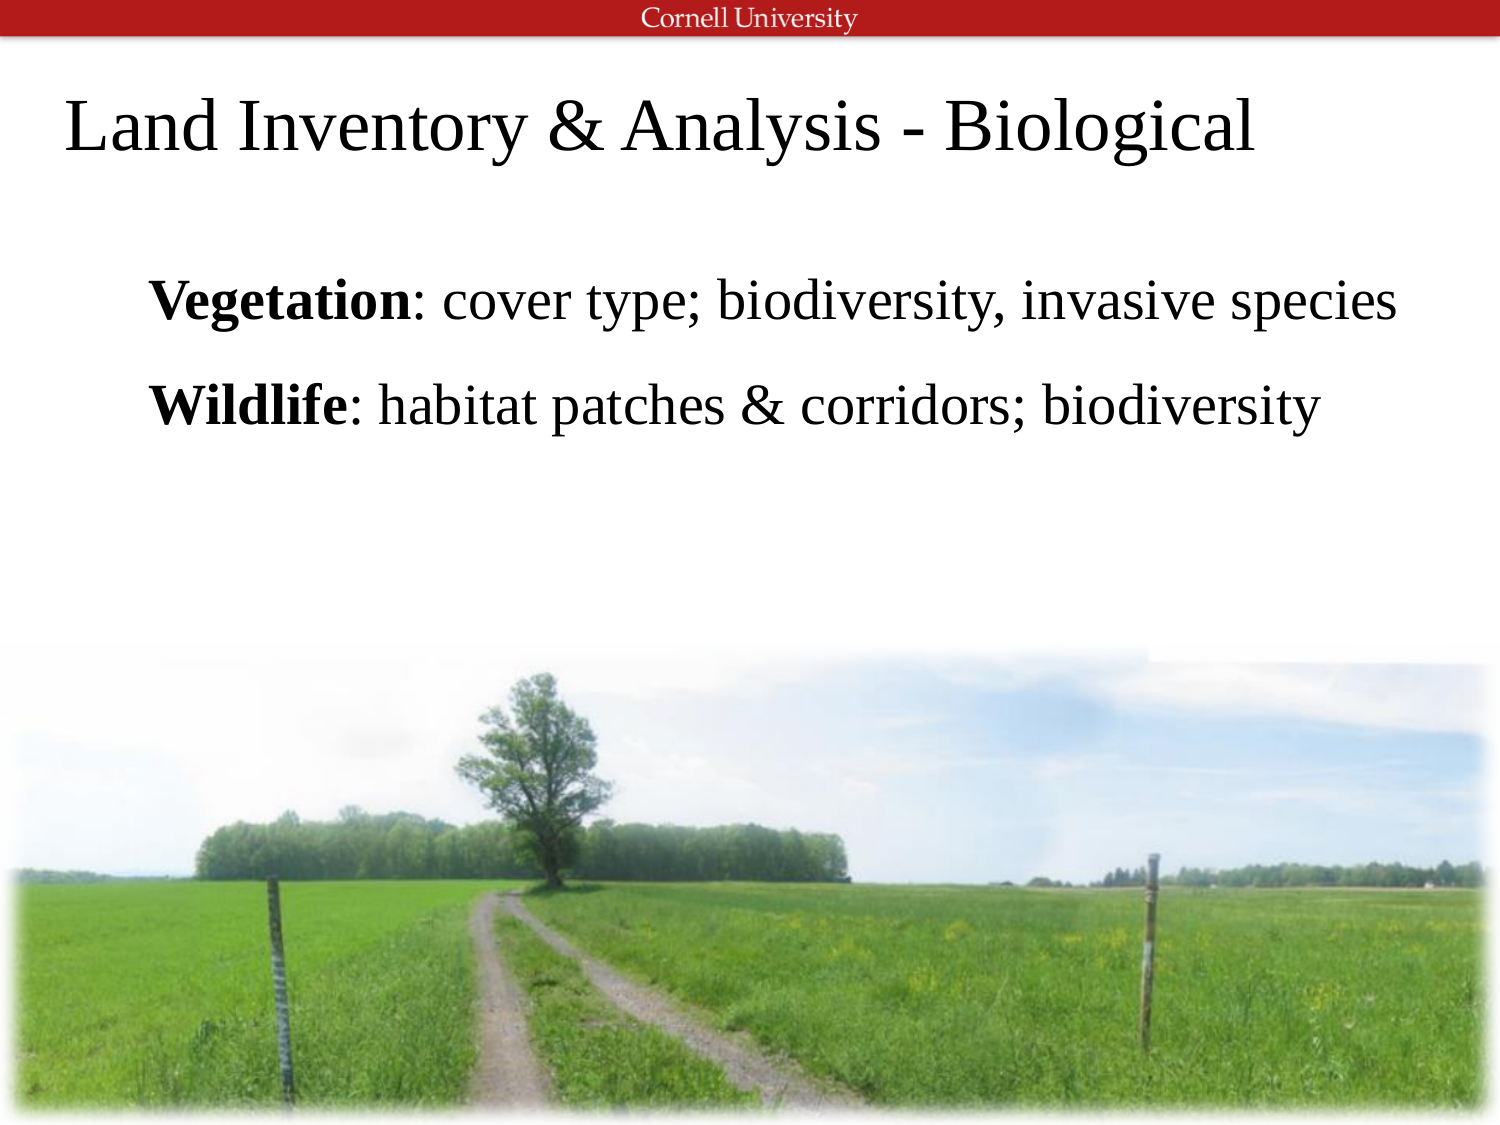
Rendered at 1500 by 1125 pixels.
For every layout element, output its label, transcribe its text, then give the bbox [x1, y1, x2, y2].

text_box Vegetation: cover type; biodiversity, invasive species Wildlife: habitat patches & corridors; biodiversity [133, 218, 1416, 594]
text_box Land Inventory & Analysis - Biological [50, 67, 1312, 173]
picture [0, 642, 1500, 1125]
picture [635, 0, 858, 60]
